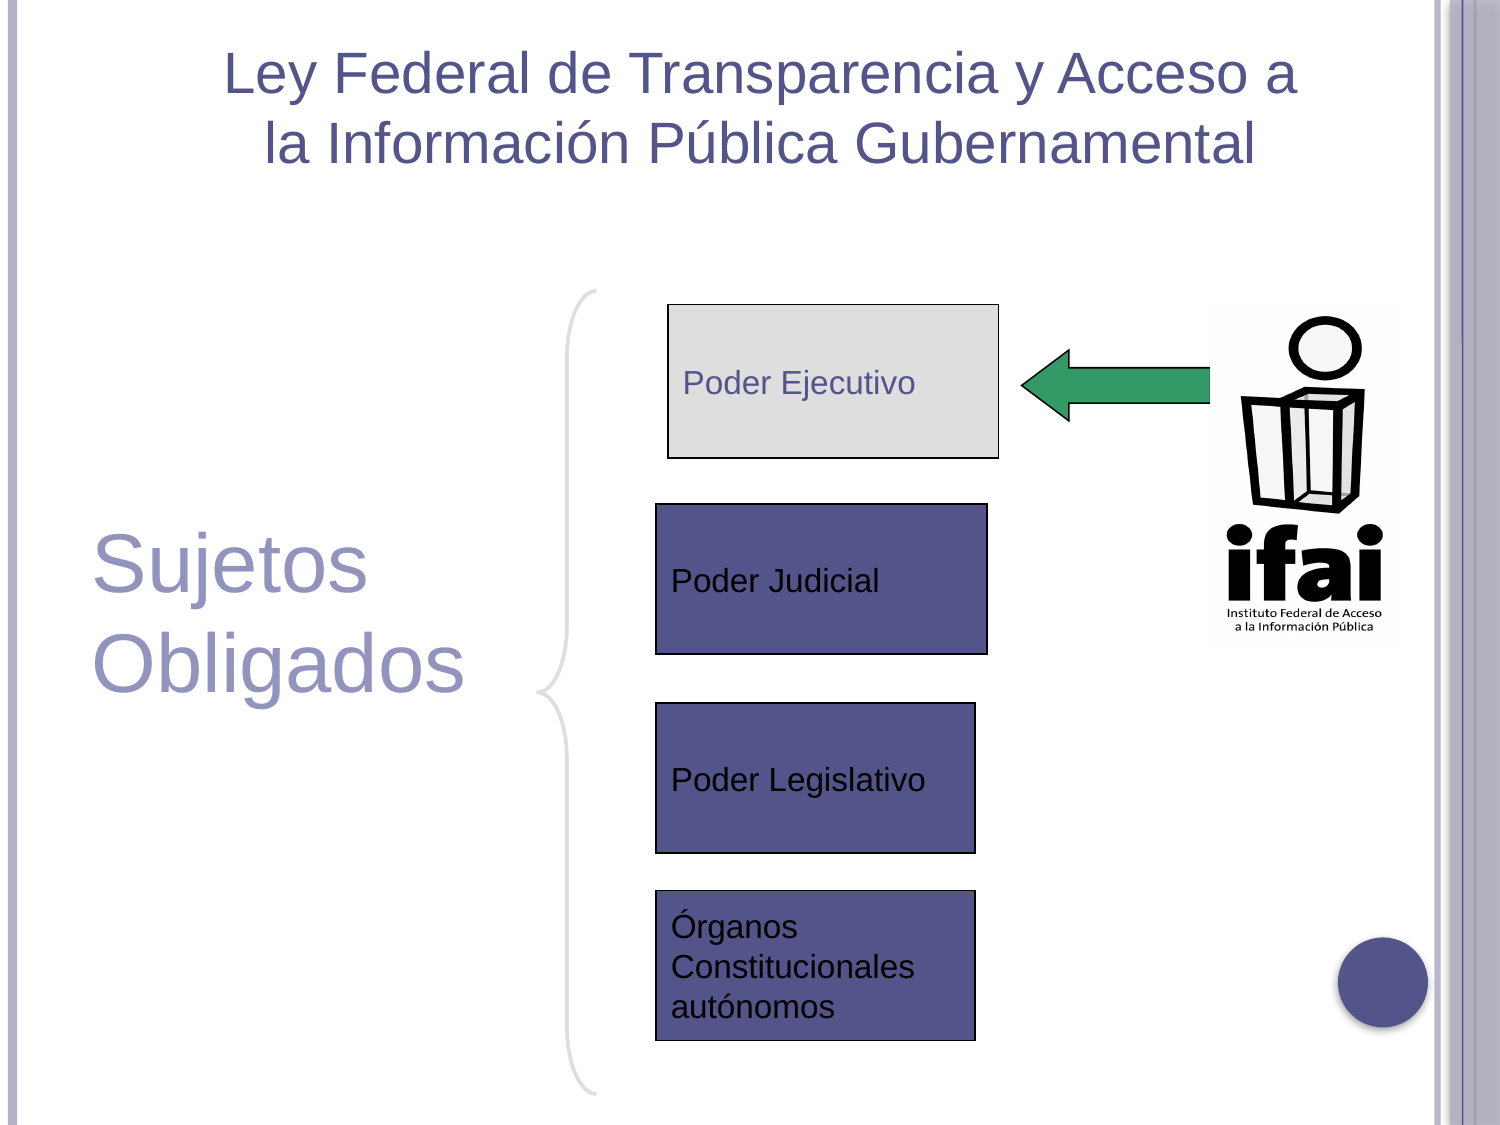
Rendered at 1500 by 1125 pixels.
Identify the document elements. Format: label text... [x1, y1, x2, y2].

text_box [537, 290, 597, 1094]
text_box Ley Federal de Transparencia y Acceso a la Información Pública Gubernamental [81, 35, 1441, 176]
text_box Poder Legislativo [656, 703, 975, 853]
text_box Sujetos Obligados [76, 455, 502, 764]
text_box Poder Judicial [656, 503, 987, 654]
text_box Órganos Constitucionales autónomos [656, 890, 976, 1041]
text_box [1021, 350, 1204, 421]
picture [1210, 302, 1400, 649]
text_box Poder Ejecutivo [667, 304, 999, 459]
